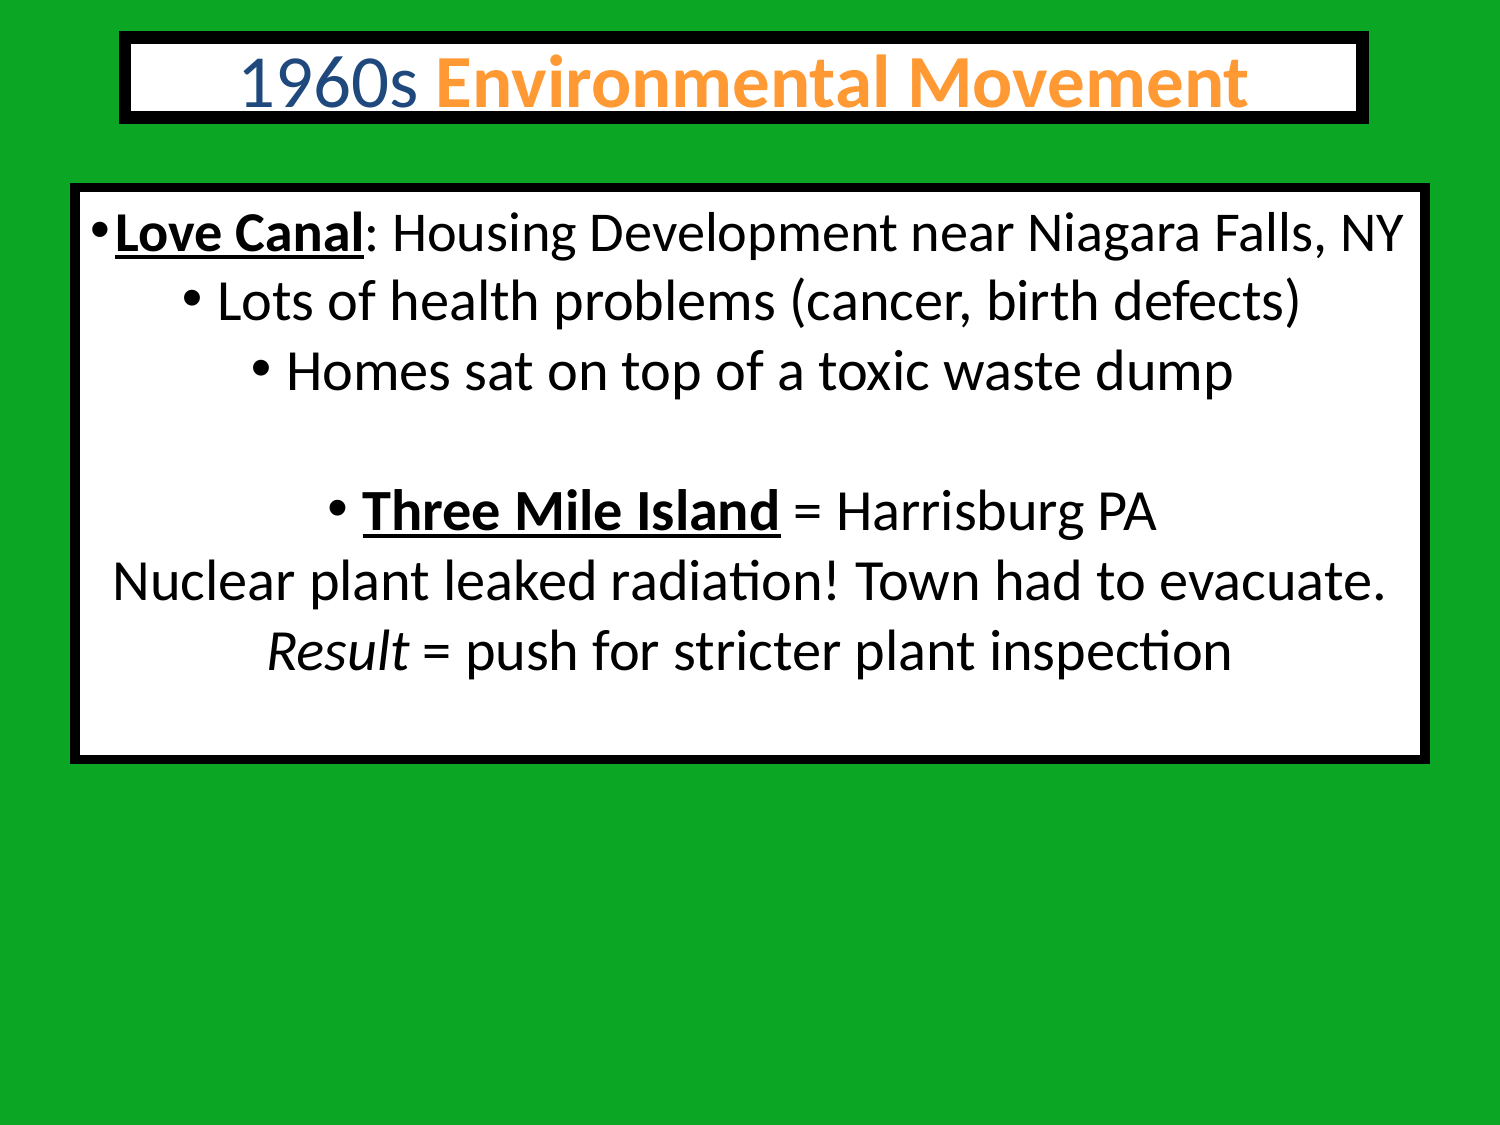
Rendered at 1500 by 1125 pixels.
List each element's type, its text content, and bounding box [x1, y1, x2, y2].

text_box 1960s Environmental Movement [125, 37, 1363, 118]
text_box Love Canal: Housing Development near Niagara Falls, NY Lots of health problems (cancer, birth defects) Homes sat on top of a toxic waste dump Three Mile Island = Harrisburg PA Nuclear plant leaked radiation! Town had to evacuate. Result = push for stricter plant inspection [74, 187, 1425, 760]
